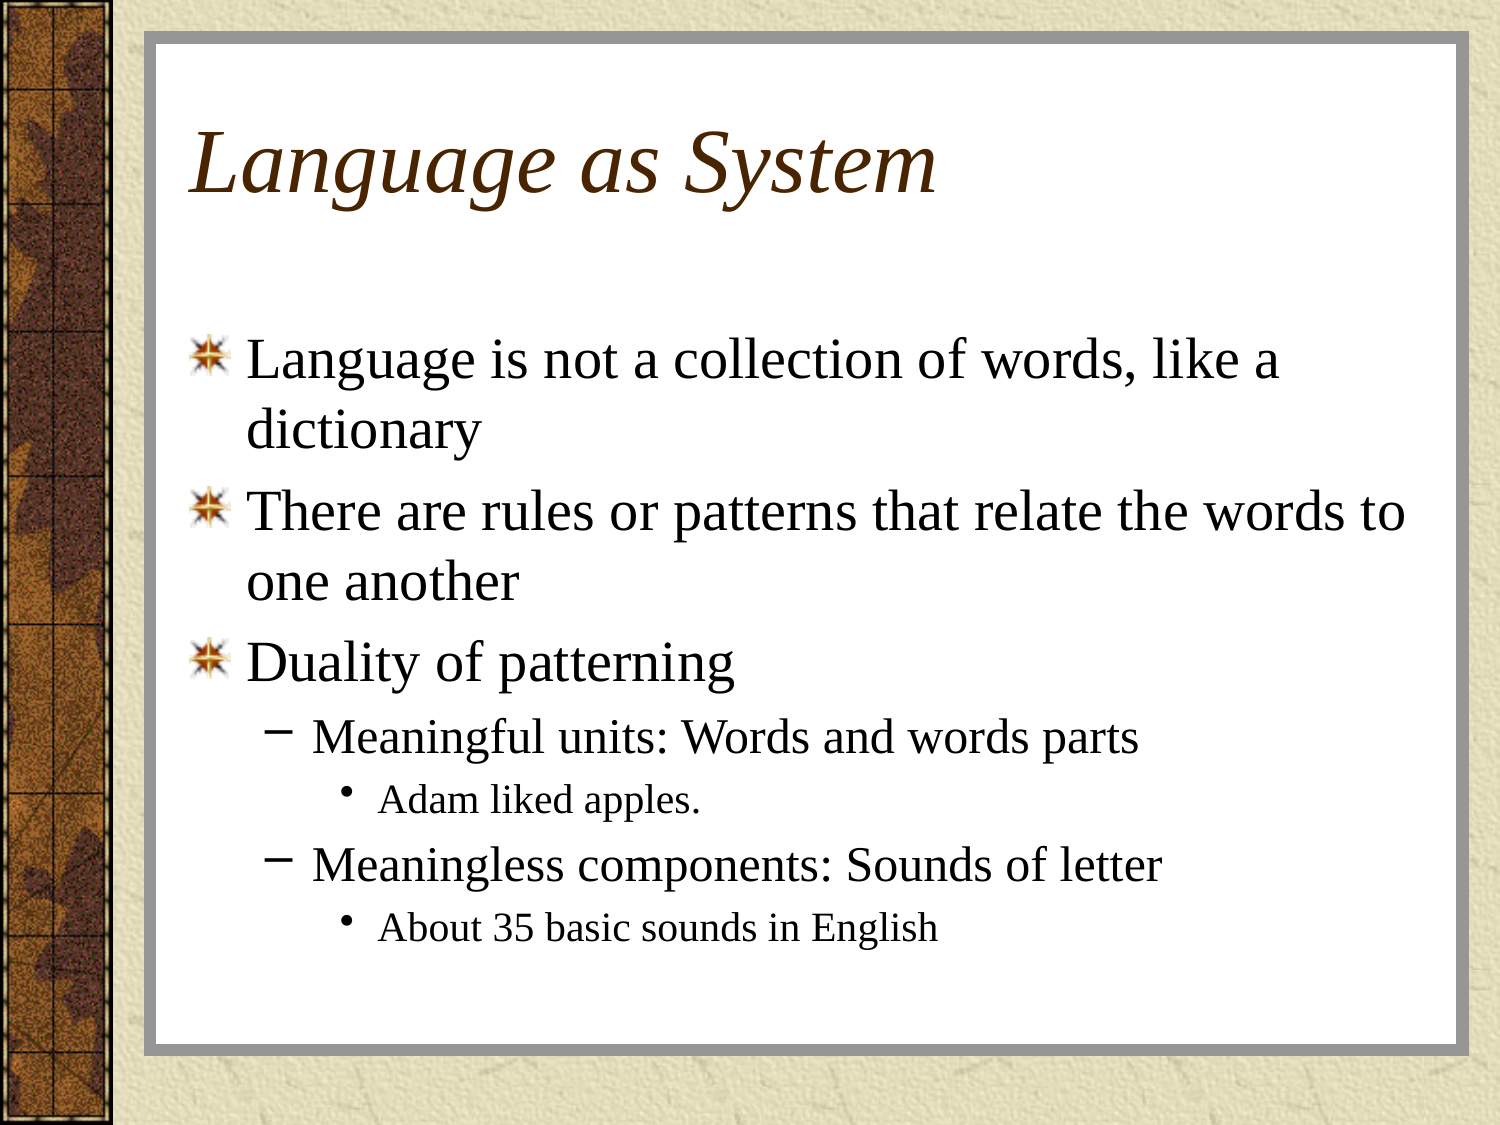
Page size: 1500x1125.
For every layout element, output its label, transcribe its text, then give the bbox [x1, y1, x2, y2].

list Language is not a collection of words, like a dictionary There are rules or patterns that relate the words to one another Duality of patterning Meaningful units: Words and words parts Adam liked apples. Meaningless components: Sounds of letter About 35 basic sounds in English [174, 312, 1450, 988]
title Language as System [174, 62, 1450, 250]
picture [0, 0, 1500, 1125]
